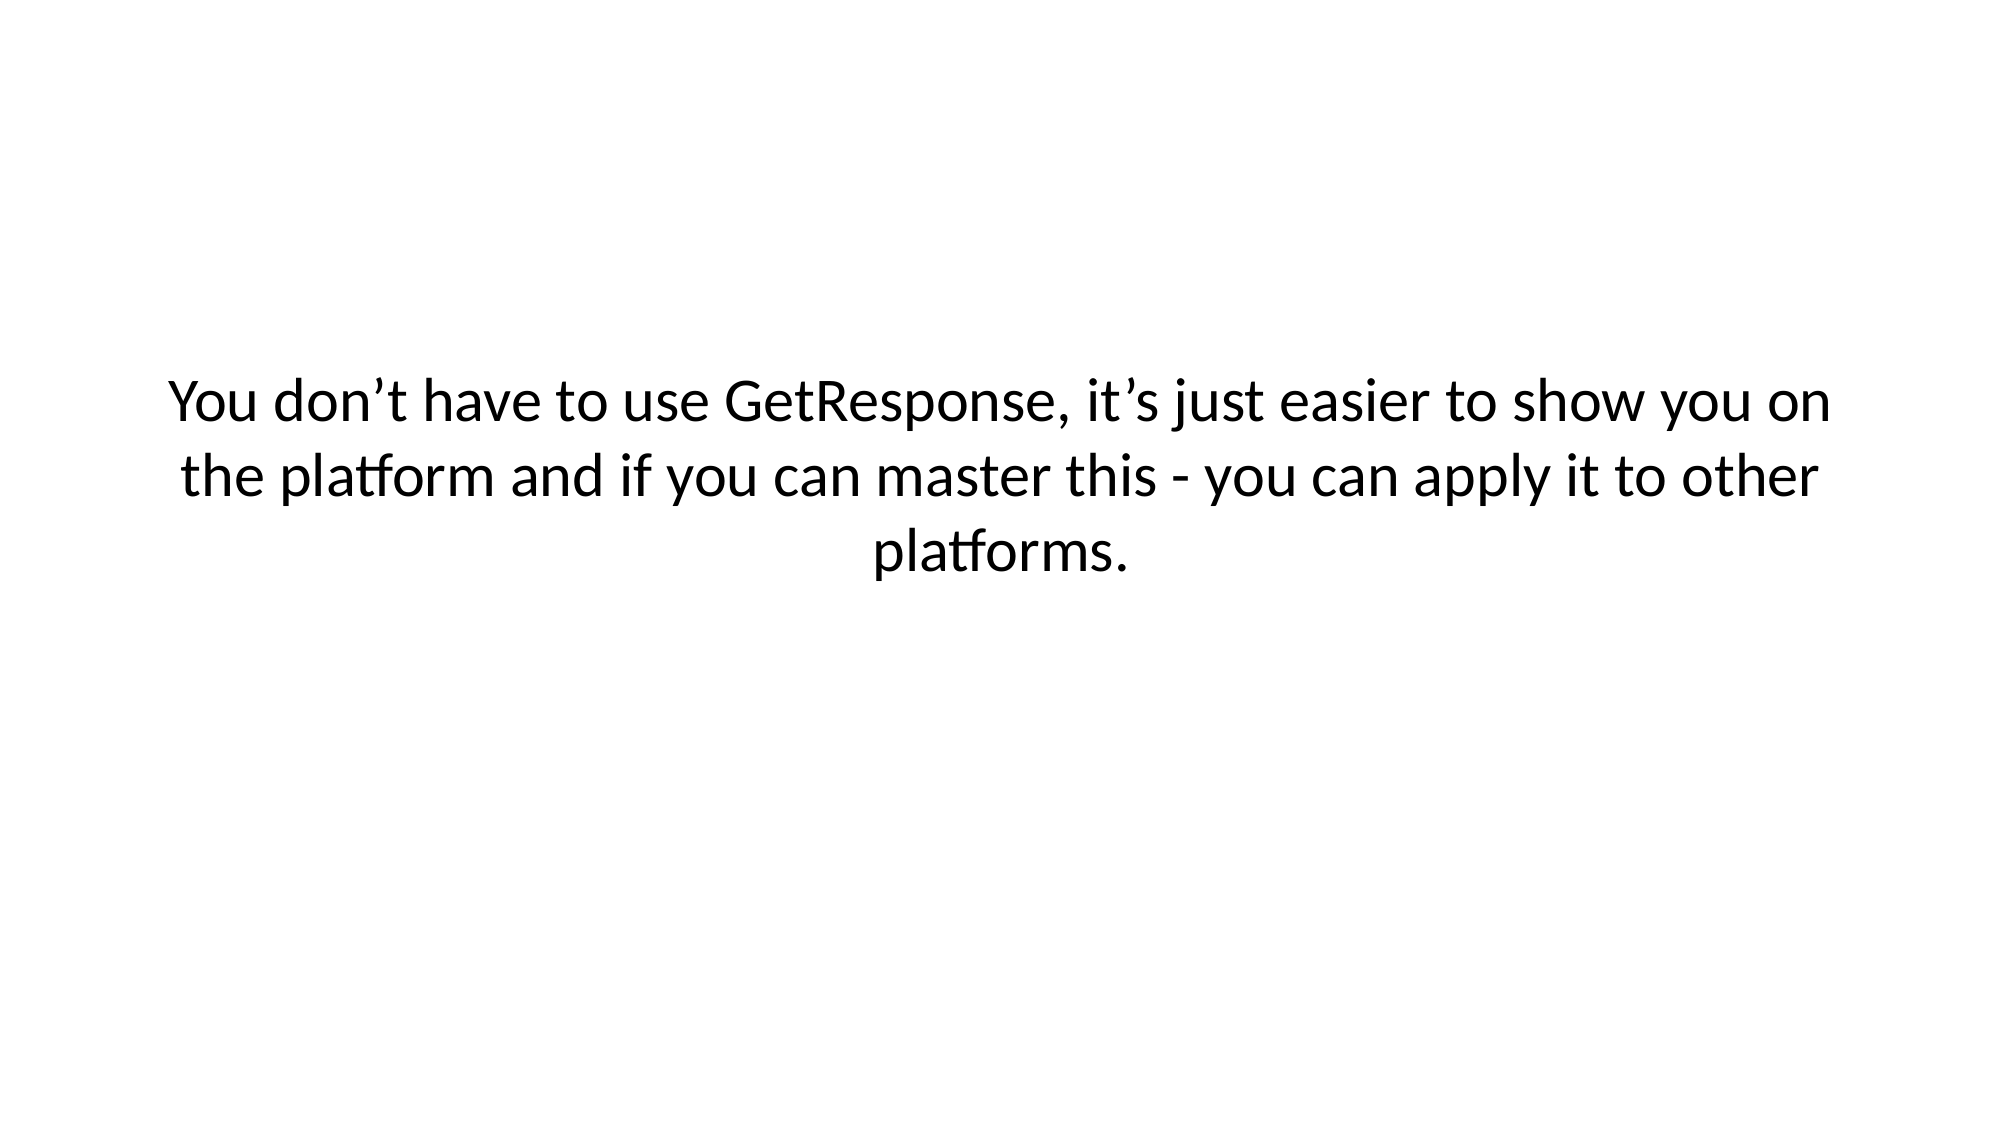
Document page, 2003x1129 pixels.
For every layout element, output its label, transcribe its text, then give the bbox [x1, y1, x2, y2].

title You don’t have to use GetResponse, it’s just easier to show you on the platform and if you can master this - you can apply it to other platforms. [150, 350, 1853, 593]
